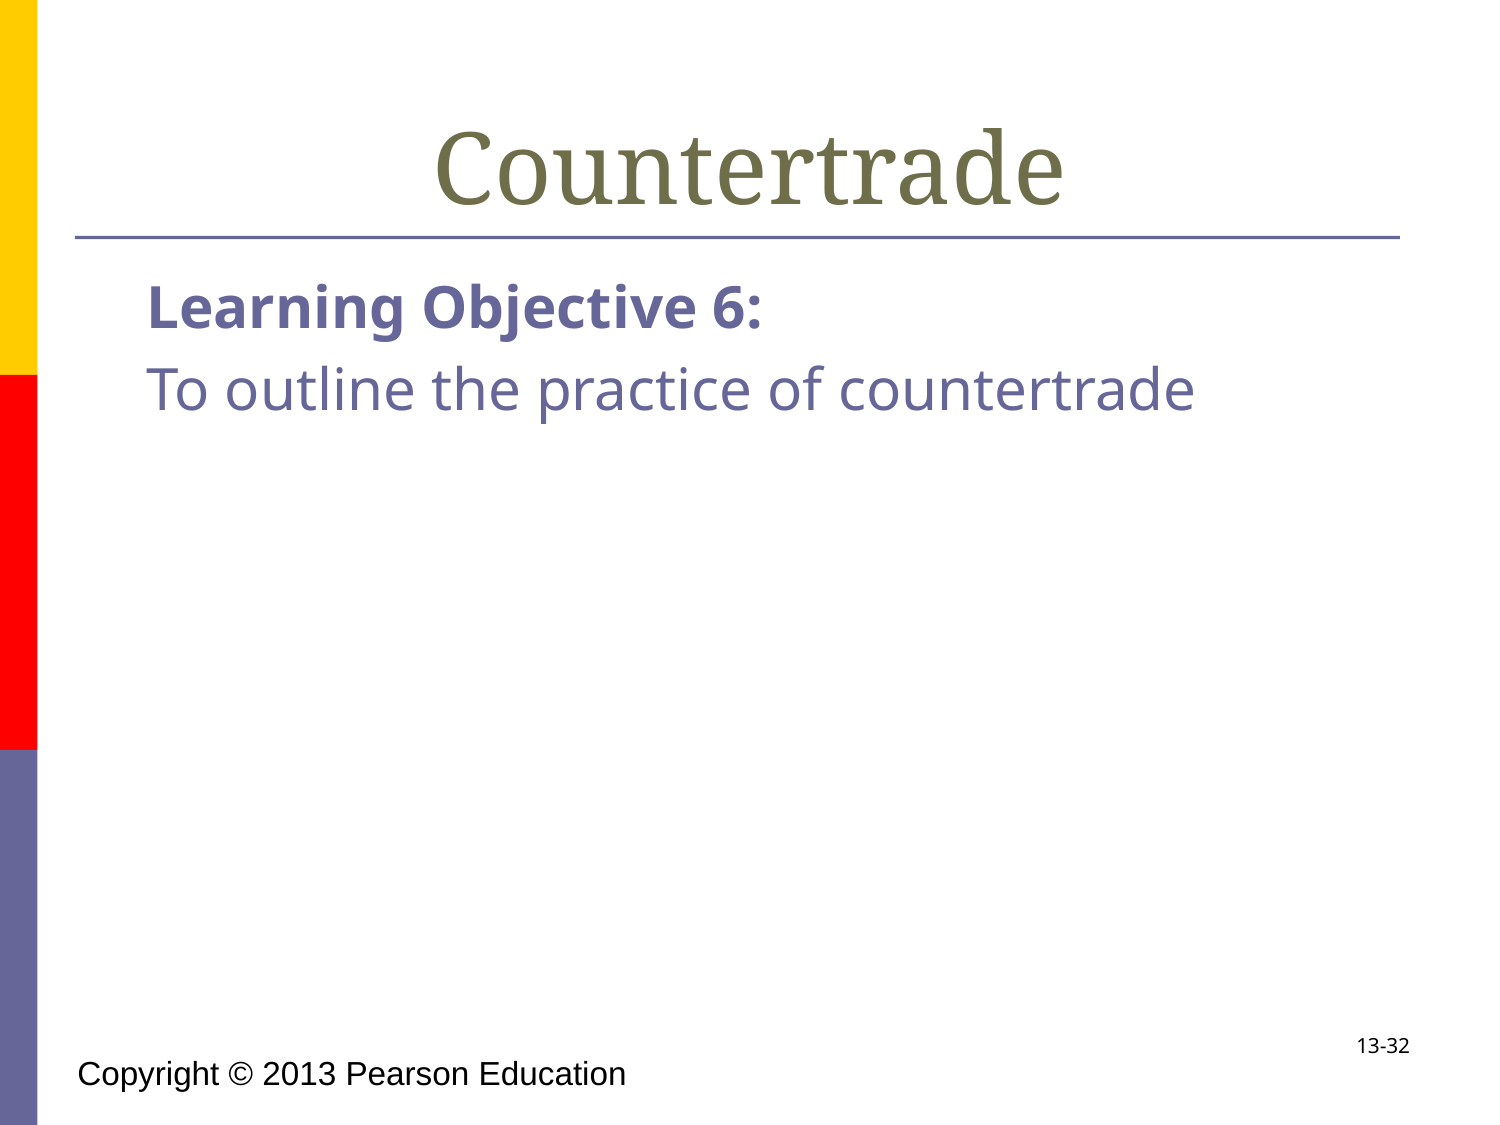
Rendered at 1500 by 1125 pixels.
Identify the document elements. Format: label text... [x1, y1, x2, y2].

title Countertrade [75, 45, 1425, 233]
slide_number 13-32 [1074, 1025, 1425, 1100]
list Learning Objective 6: To outline the practice of countertrade [75, 262, 1425, 1006]
